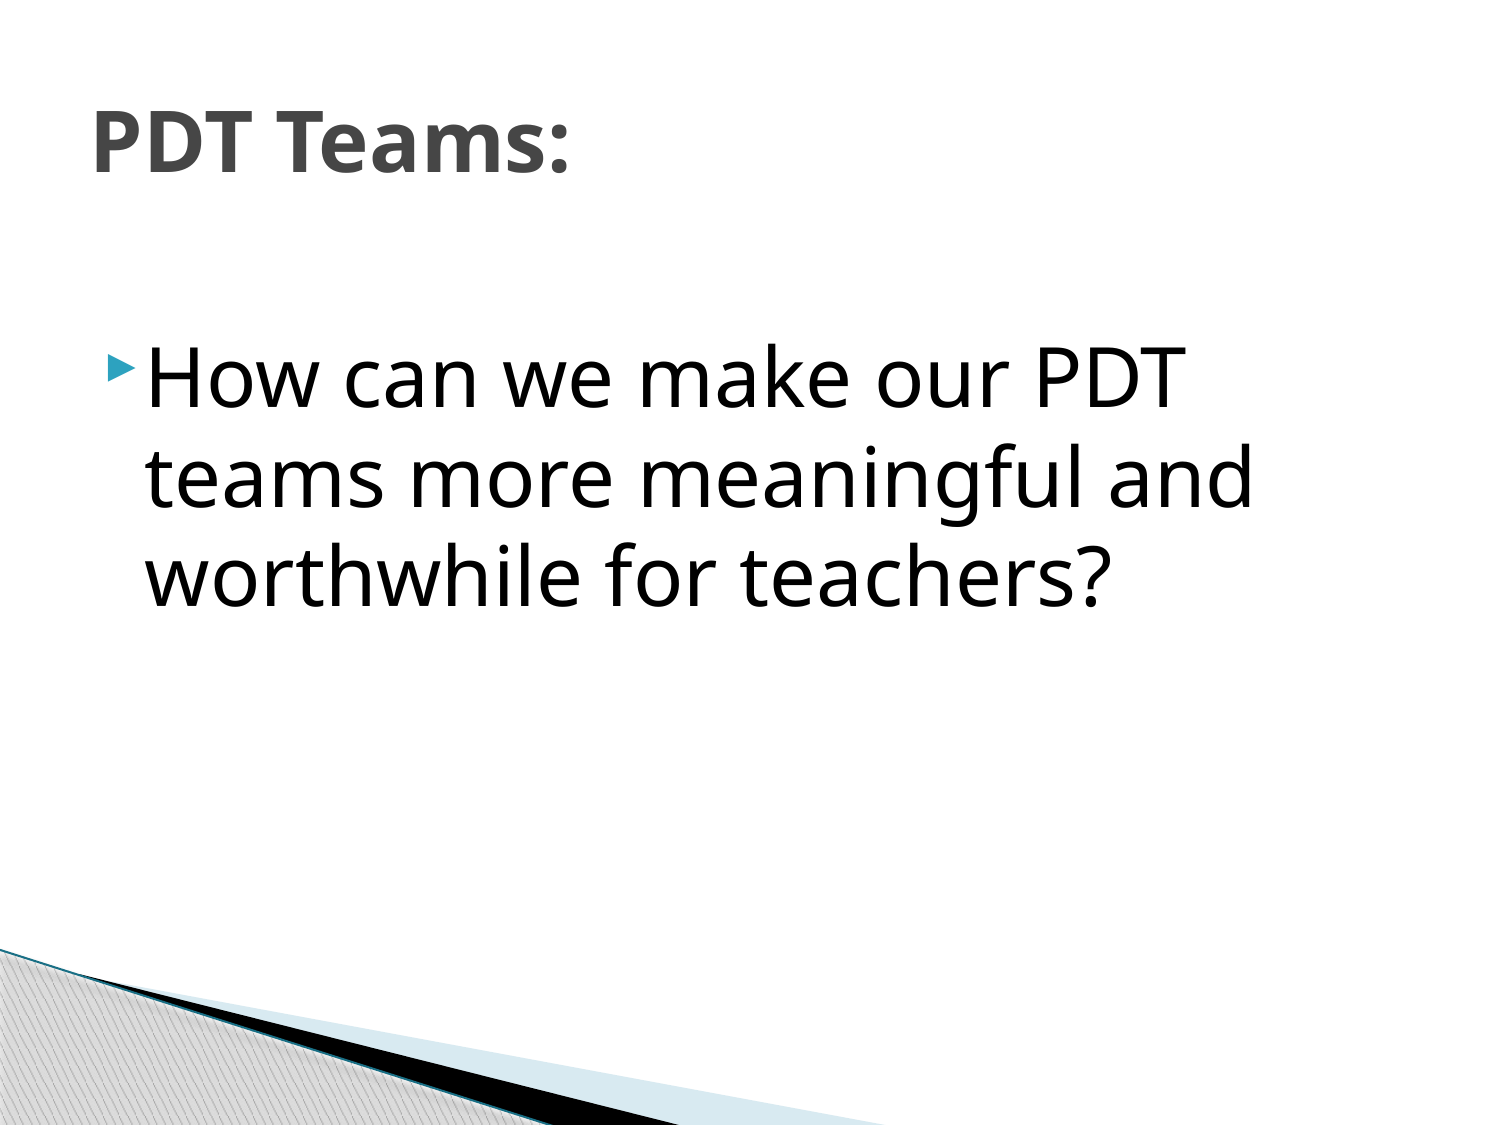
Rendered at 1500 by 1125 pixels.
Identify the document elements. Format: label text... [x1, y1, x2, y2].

title PDT Teams: [75, 45, 1425, 233]
list How can we make our PDT teams more meaningful and worthwhile for teachers? [70, 316, 1421, 660]
